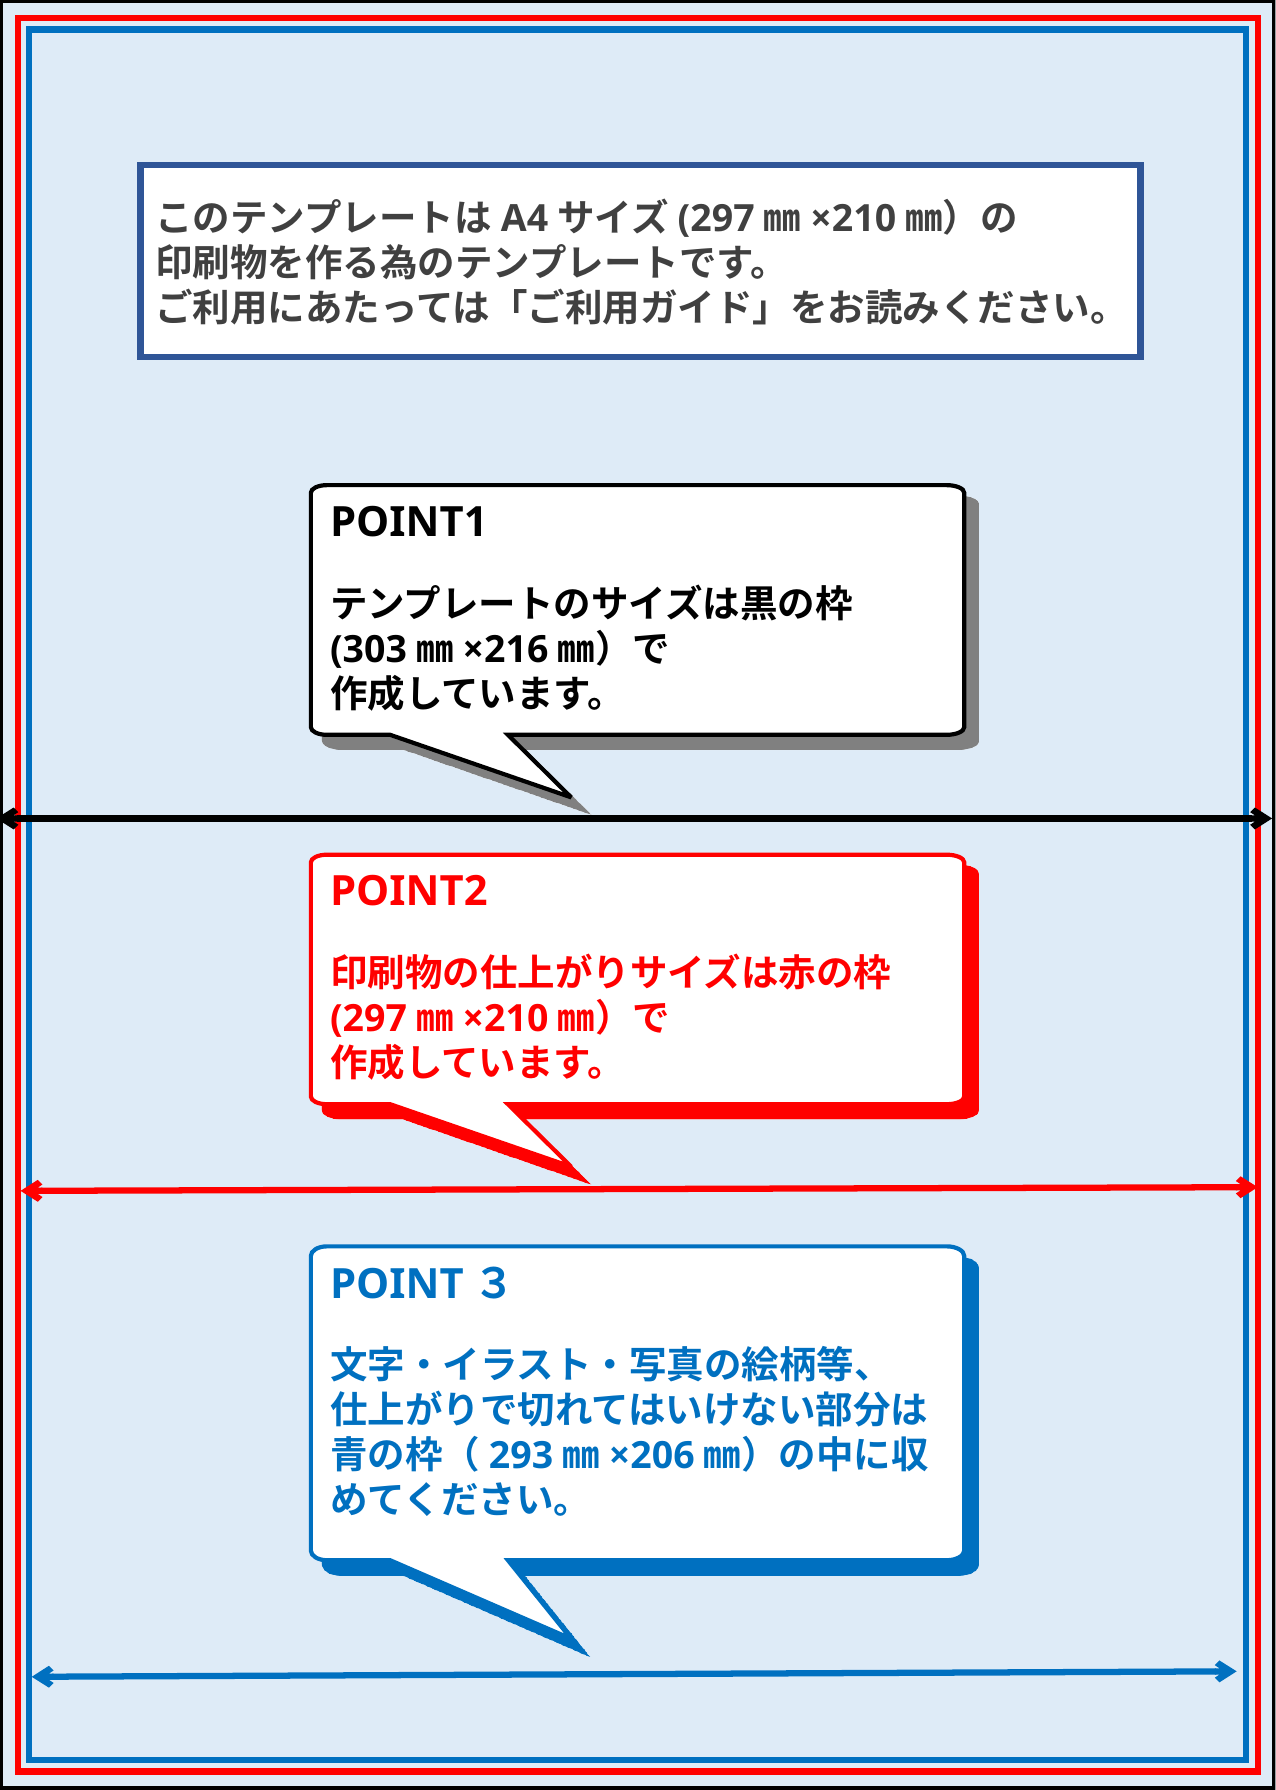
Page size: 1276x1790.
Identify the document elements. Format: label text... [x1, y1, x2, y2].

text_box [17, 17, 1259, 815]
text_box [31, 1671, 1237, 1677]
text_box このテンプレートはA4サイズ(297㎜×210㎜）の 印刷物を作る為のテンプレートです。 ご利用にあたっては「ご利用ガイド」をお読みください。 [140, 164, 1142, 358]
text_box POINT2 印刷物の仕上がりサイズは赤の枠(297㎜×210㎜）で 作成しています。 [310, 854, 965, 1167]
text_box ≈ [28, 822, 1247, 1187]
text_box ≈ [28, 1191, 1247, 1761]
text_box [20, 1187, 1258, 1191]
text_box [0, 0, 1276, 1790]
text_box ≈ [28, 28, 1247, 815]
text_box POINT1 テンプレートのサイズは黒の枠 (303㎜×216㎜）で 作成しています。 [310, 485, 965, 798]
text_box [17, 822, 1259, 1773]
text_box POINT３ 文字・イラスト・写真の絵柄等、 仕上がりで切れてはいけない部分は 青の枠（293㎜×206㎜）の中に収めてください。 [310, 1246, 965, 1639]
